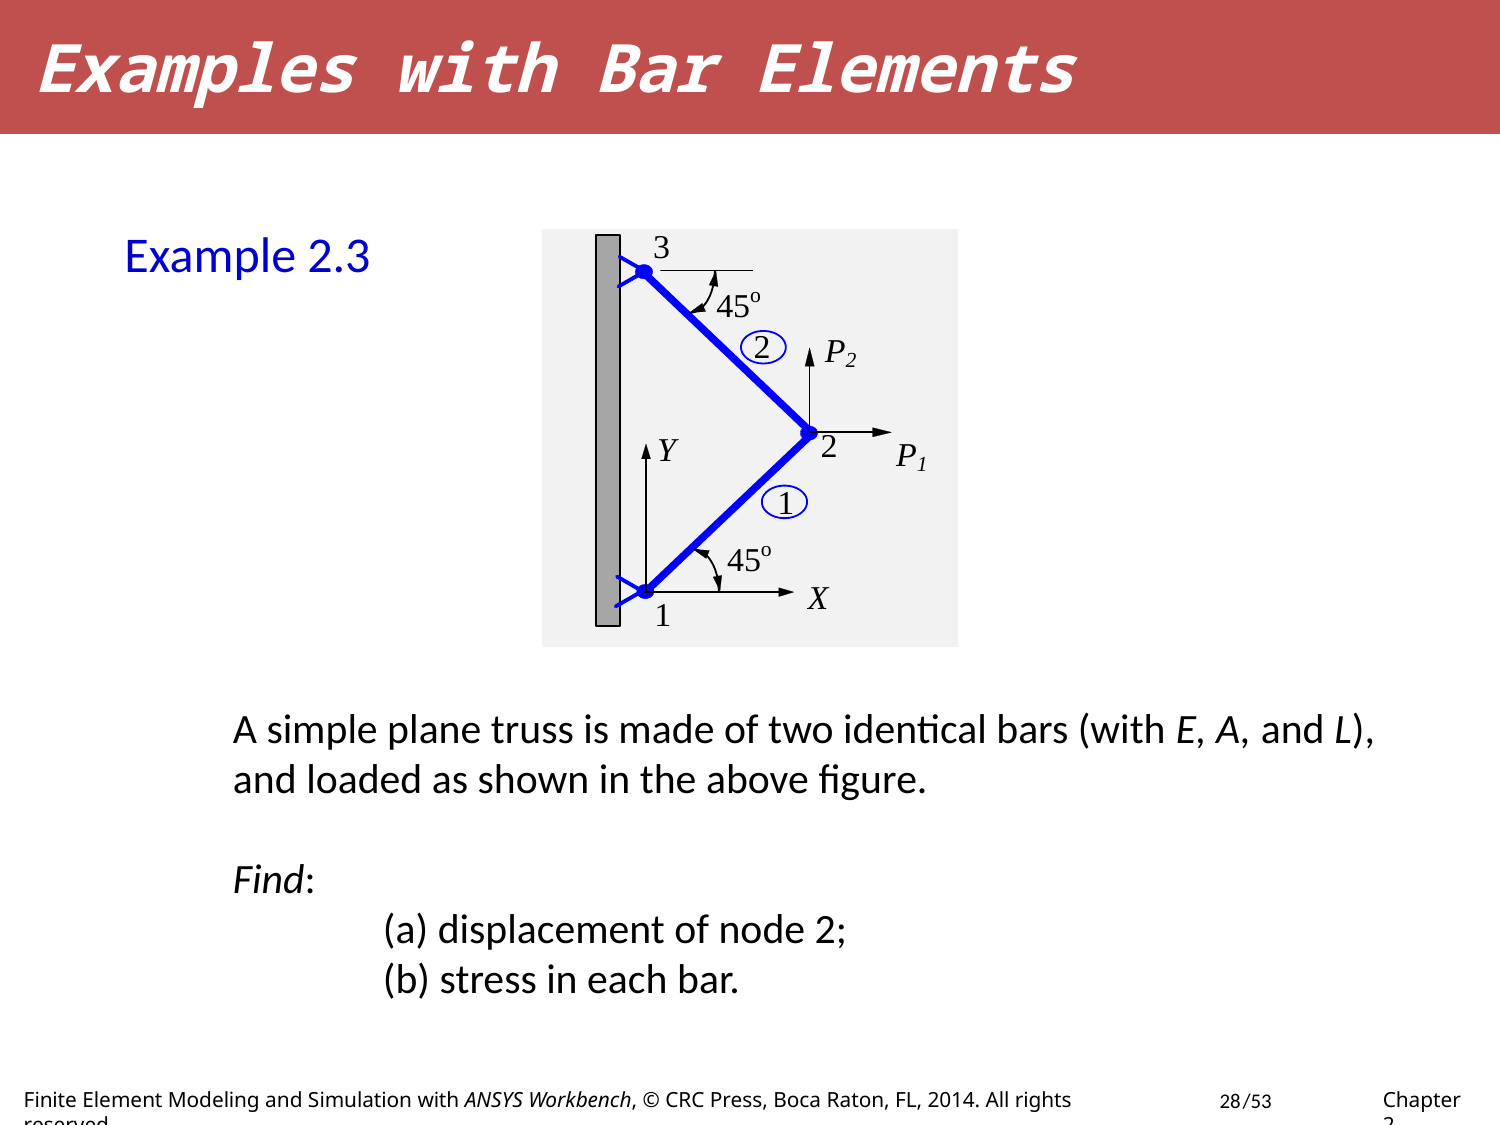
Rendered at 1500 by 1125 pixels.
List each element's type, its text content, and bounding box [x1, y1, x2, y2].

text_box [541, 228, 959, 648]
text_box Examples with Bar Elements [19, 17, 1496, 113]
slide_number 28 [1204, 1080, 1285, 1125]
text_box A simple plane truss is made of two identical bars (with E, A, and L), and loaded as shown in the above figure. Find: (a) displacement of node 2; (b) stress in each bar. [218, 694, 1449, 1010]
text_box Example 2.3 [109, 215, 446, 350]
